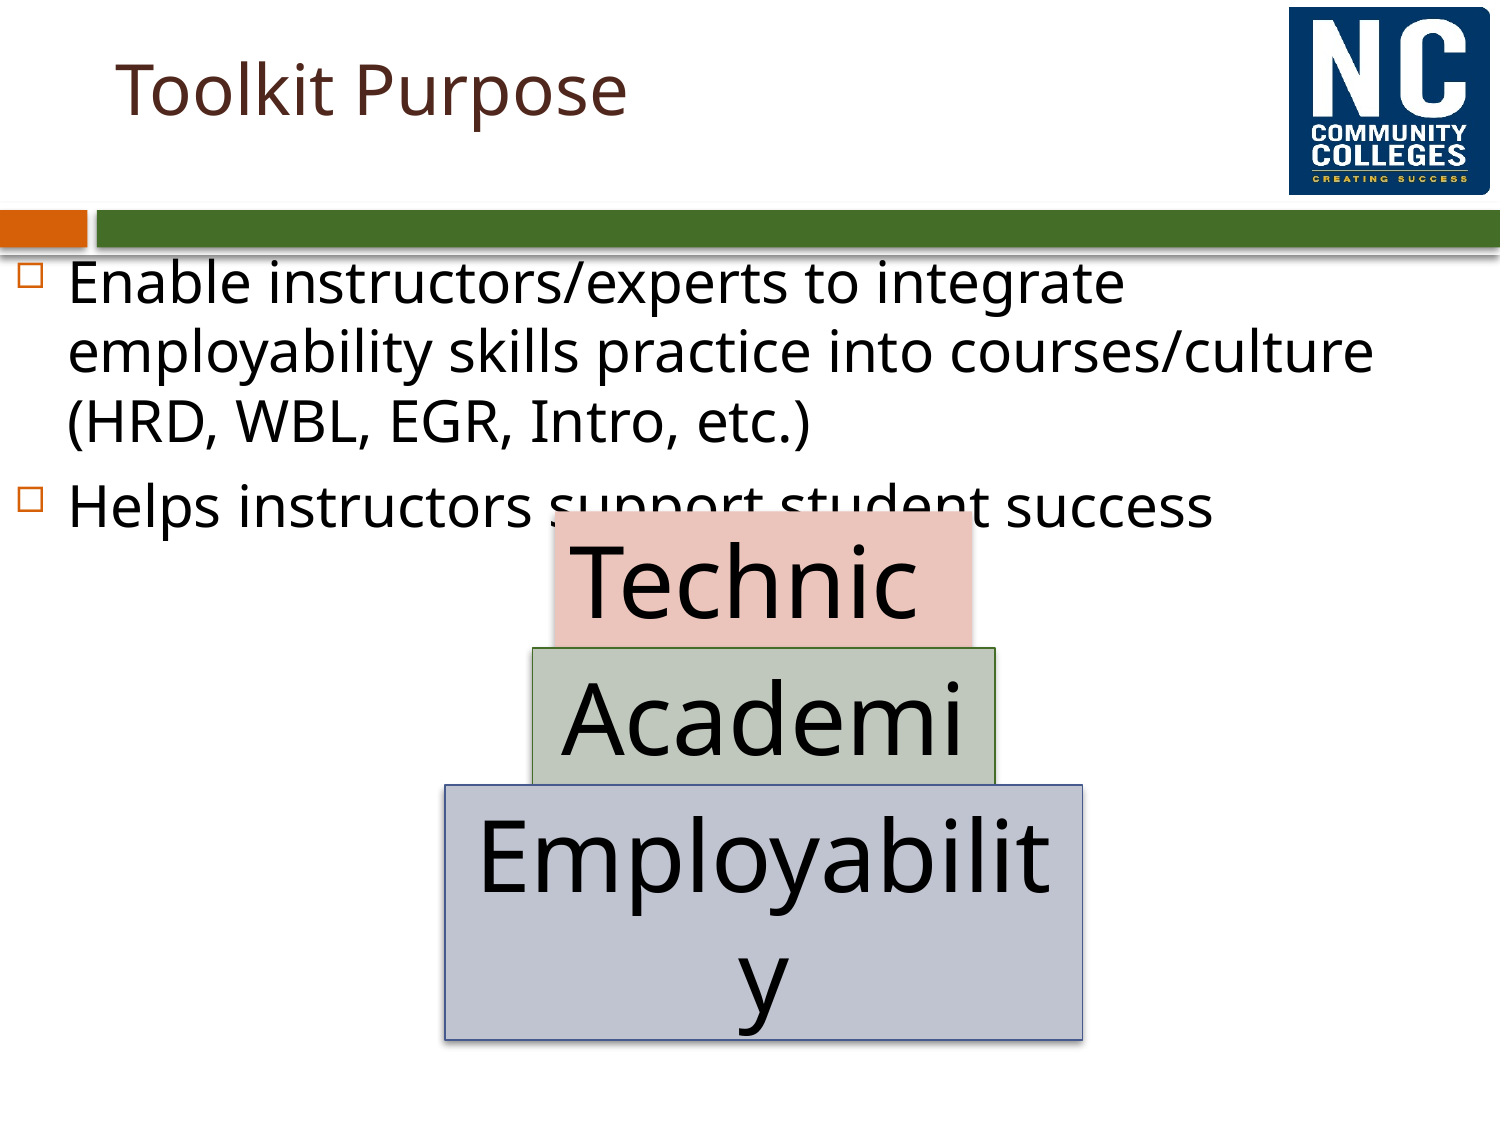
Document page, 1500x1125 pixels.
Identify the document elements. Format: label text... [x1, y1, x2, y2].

text_box Employability [444, 784, 1083, 1041]
picture [1288, 6, 1490, 195]
list Enable instructors/experts to integrate employability skills practice into courses/culture (HRD, WBL, EGR, Intro, etc.) Helps instructors support student success [0, 237, 1488, 1000]
text_box Technical [554, 511, 973, 646]
text_box Academic [532, 647, 996, 784]
title Toolkit Purpose [100, 37, 1283, 138]
